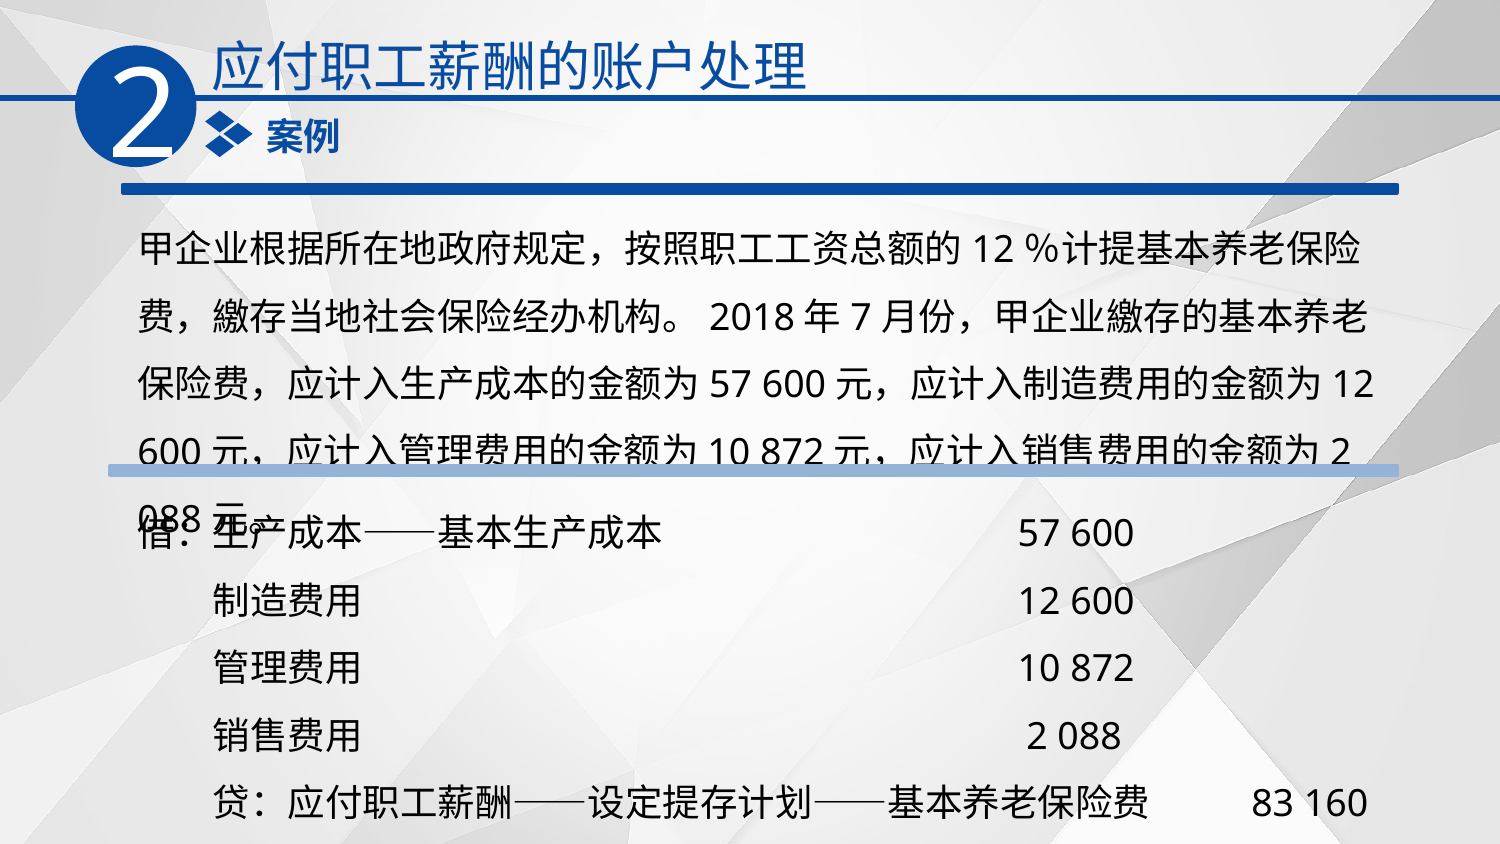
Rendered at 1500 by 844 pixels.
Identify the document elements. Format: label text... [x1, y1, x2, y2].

text_box 案例 [253, 107, 354, 164]
text_box [205, 135, 235, 158]
text_box [75, 74, 84, 97]
text_box [110, 465, 1398, 475]
text_box [205, 110, 235, 133]
text_box [122, 185, 1398, 193]
text_box 甲企业根据所在地政府规定，按照职工工资总额的12％计提基本养老保险费，繳存当地社会保险经办机构。2018年7月份，甲企业繳存的基本养老保险费，应计入生产成本的金额为57 600元，应计入制造费用的金额为12 600元，应计入管理费用的金额为10 872元，应计入销售费用的金额为2 088元。 [122, 475, 1398, 548]
text_box [223, 122, 253, 145]
text_box 2 [84, 107, 203, 171]
text_box 借：生产成本——基本生产成本 57 600 制造费用 12 600 管理费用 10 872 销售费用 2 088 贷：应付职工薪酬——设定提存计划——基本养老保险费 83 160 [123, 479, 1459, 832]
picture [0, 101, 1500, 844]
picture [0, 0, 1500, 95]
text_box 应付职工薪酬的账户处理 [198, 37, 867, 92]
text_box 2 [84, 45, 203, 97]
text_box [75, 107, 84, 138]
text_box 甲企业根据所在地政府规定，按照职工工资总额的12％计提基本养老保险费，繳存当地社会保险经办机构。2018年7月份，甲企业繳存的基本养老保险费，应计入生产成本的金额为57 600元，应计入制造费用的金额为12 600元，应计入管理费用的金额为10 872元，应计入销售费用的金额为2 088元。 [122, 195, 1398, 465]
